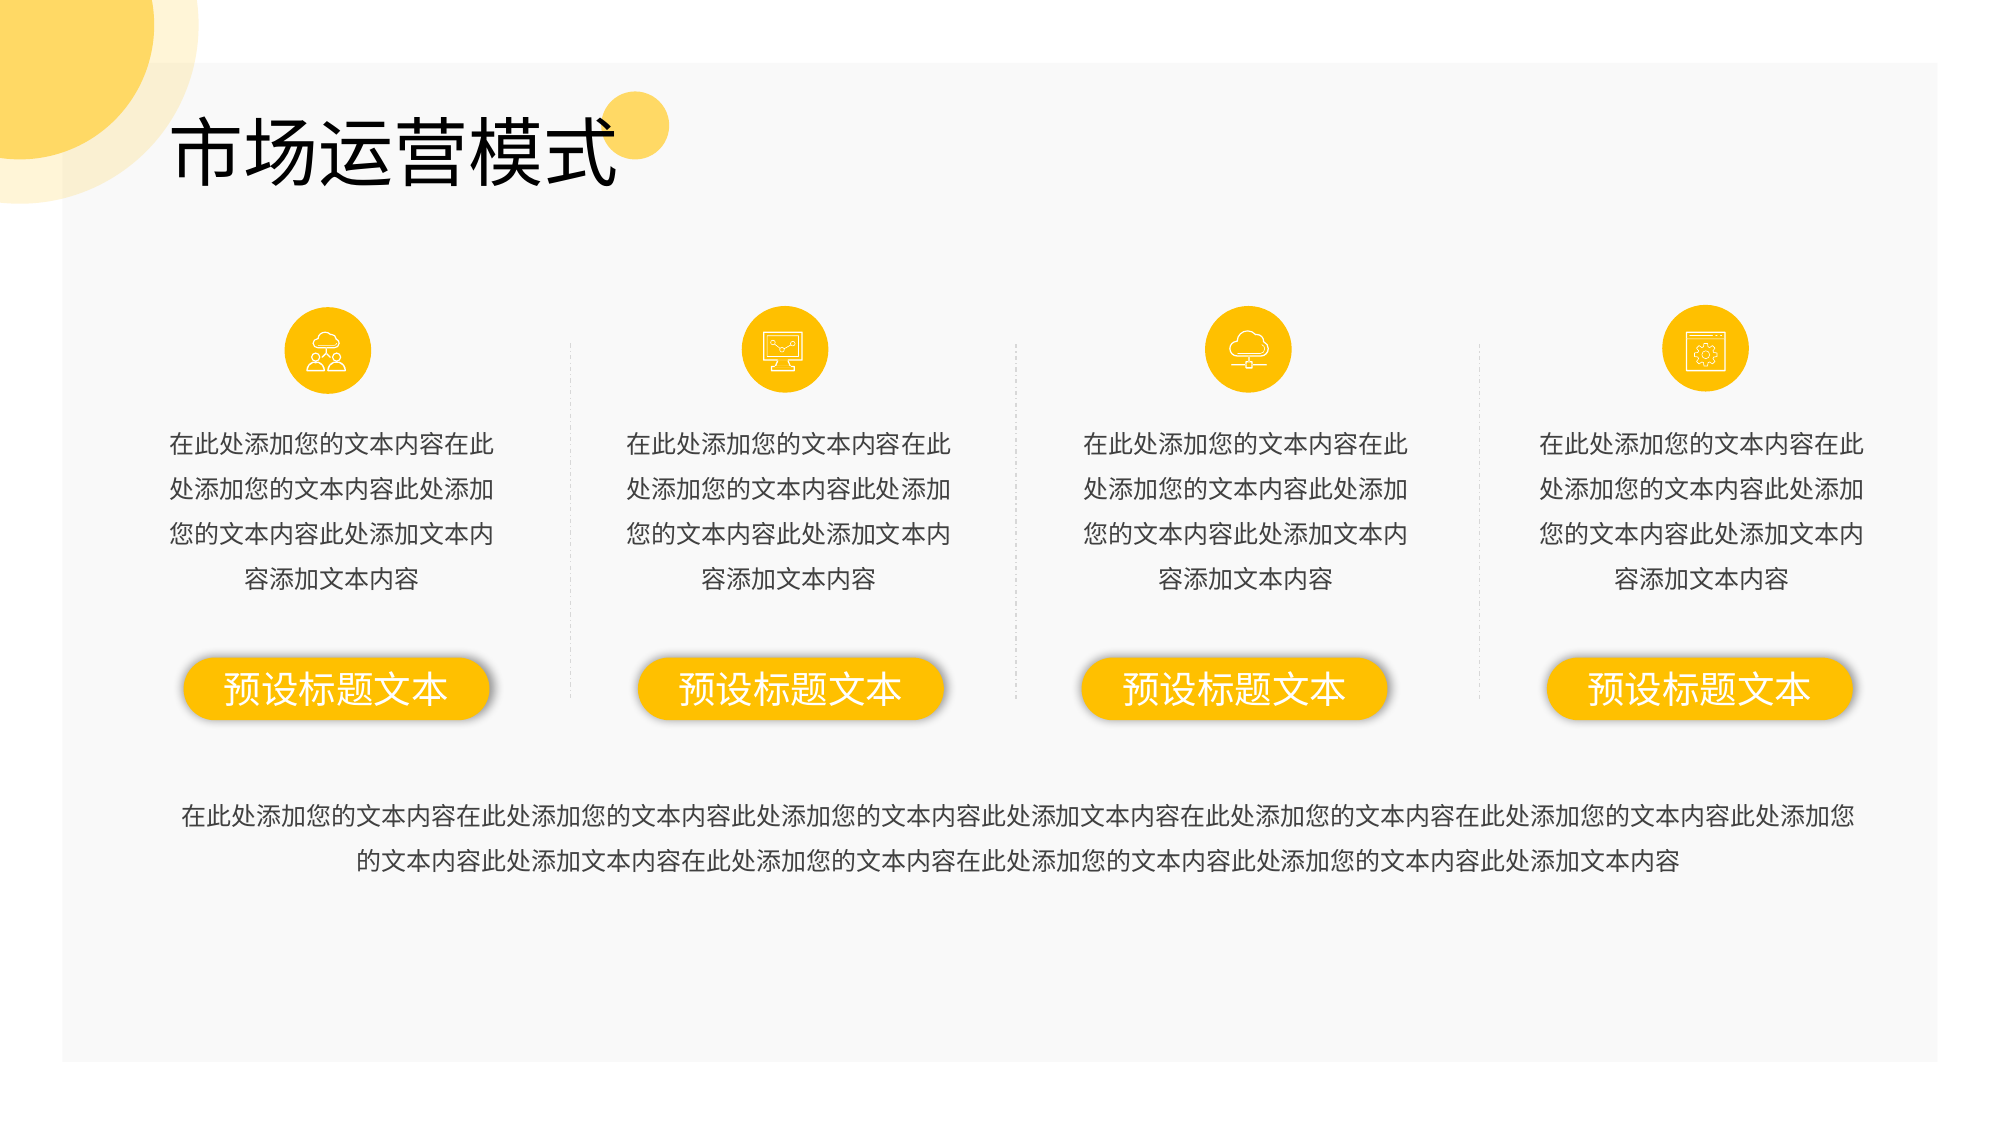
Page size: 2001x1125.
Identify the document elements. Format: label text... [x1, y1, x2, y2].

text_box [1067, 305, 1425, 721]
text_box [1524, 304, 1881, 721]
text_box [153, 307, 511, 721]
text_box 在此处添加您的文本内容在此处添加您的文本内容此处添加您的文本内容此处添加文本内容在此处添加您的文本内容在此处添加您的文本内容此处添加您的文本内容此处添加文本内容在此处添加您的文本内容在此处添加您的文本内容此处添加您的文本内容此处添加文本内容 [166, 777, 1872, 883]
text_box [610, 305, 968, 721]
